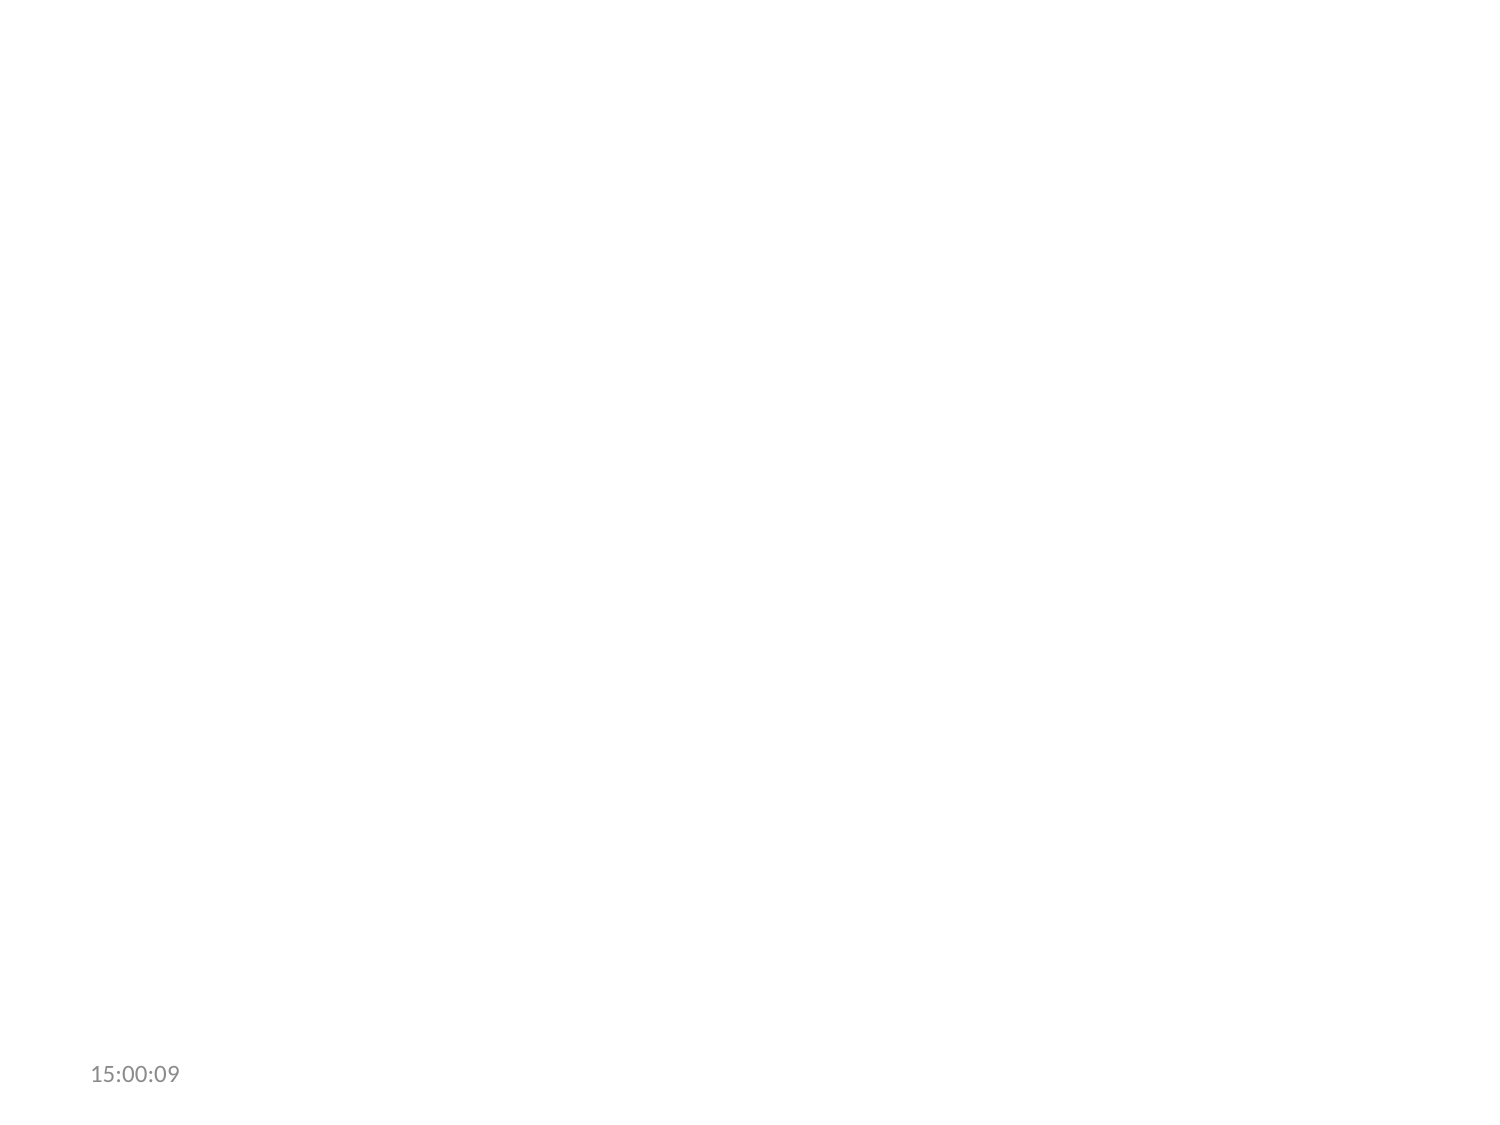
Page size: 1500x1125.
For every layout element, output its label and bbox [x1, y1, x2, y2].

slide_number [75, 1042, 425, 1103]
